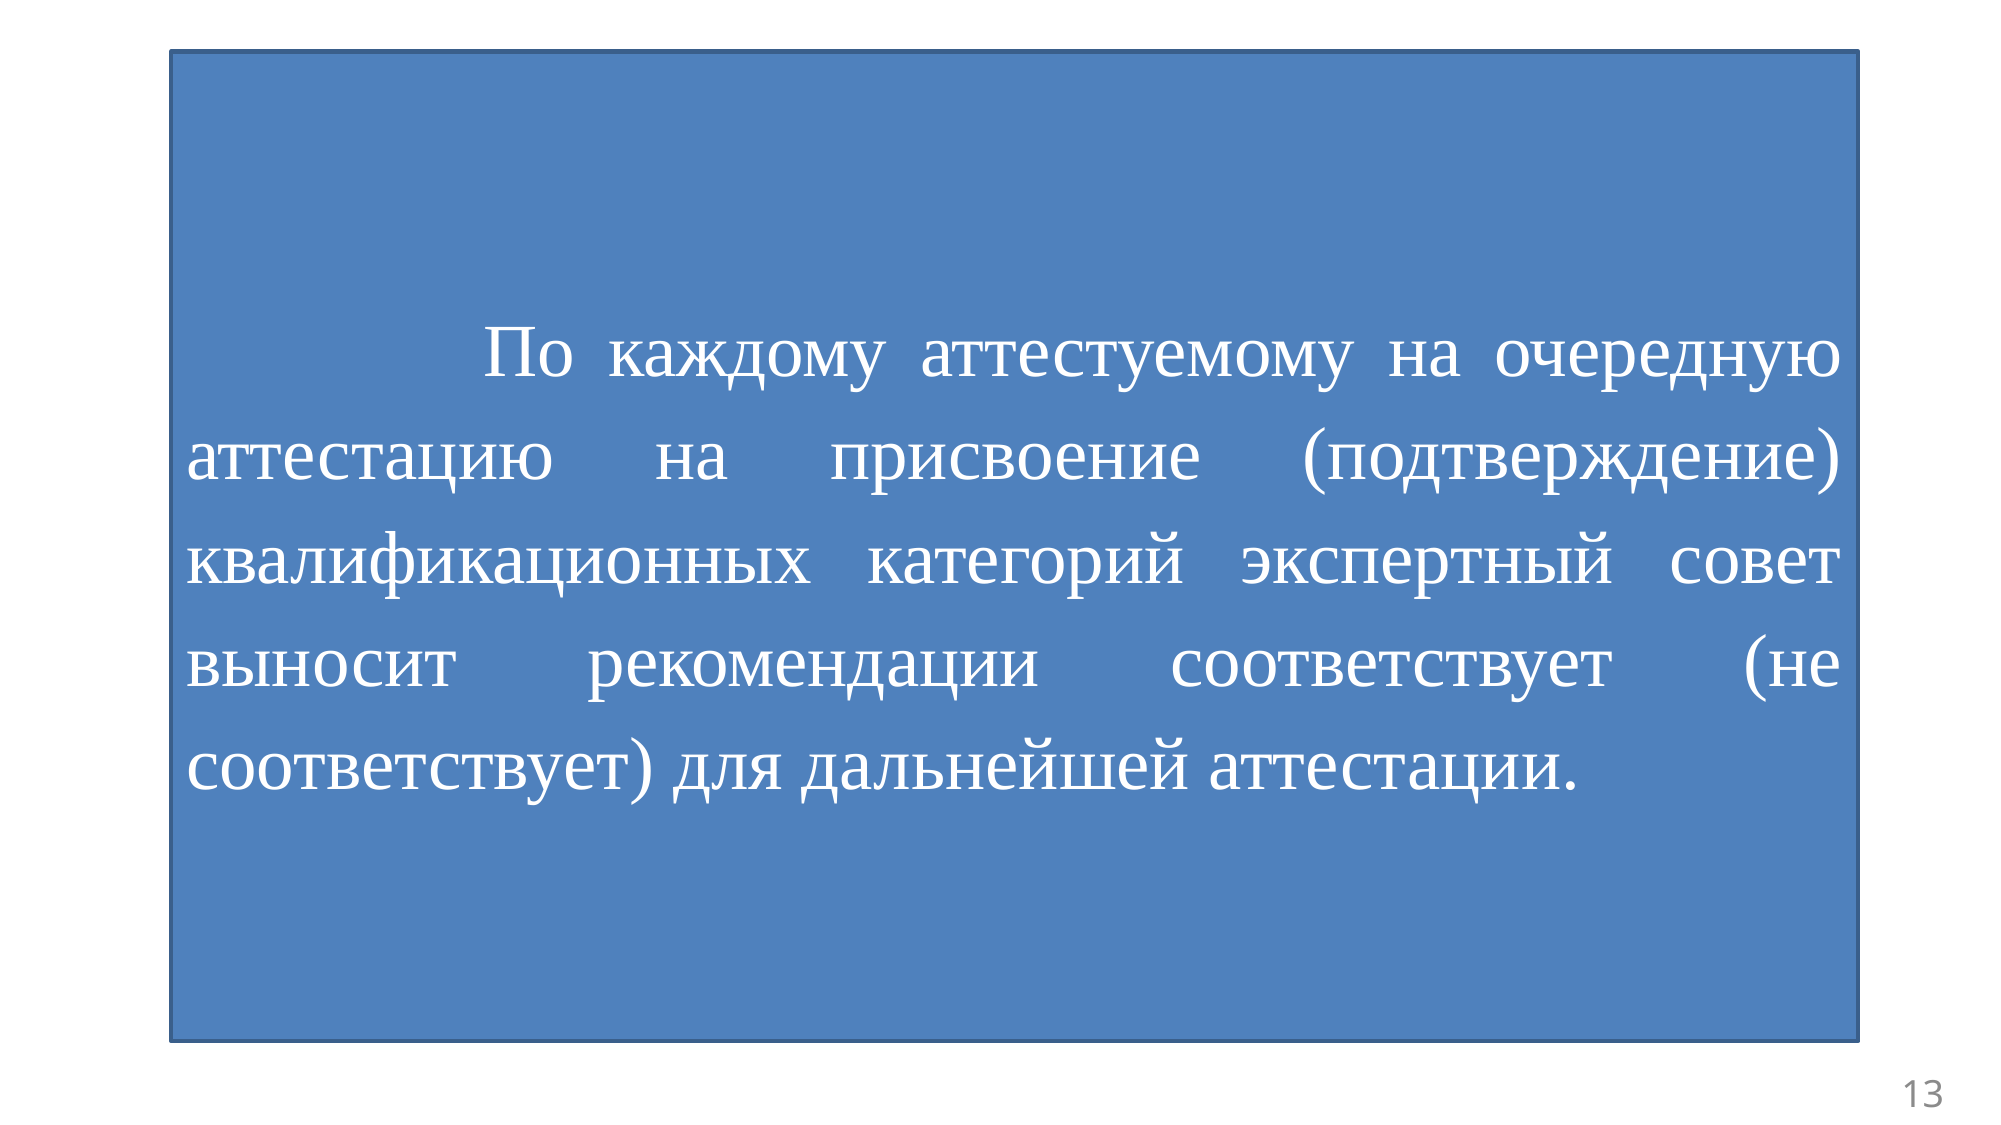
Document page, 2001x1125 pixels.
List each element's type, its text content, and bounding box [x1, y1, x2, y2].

text_box По каждому аттестуемому на очередную аттестацию на присвоение (подтверждение) квалификационных категорий экспертный совет выносит рекомендации соответствует (не соответствует) для дальнейшей аттестации. [169, 49, 1860, 1043]
slide_number 13 [1492, 1065, 1960, 1125]
